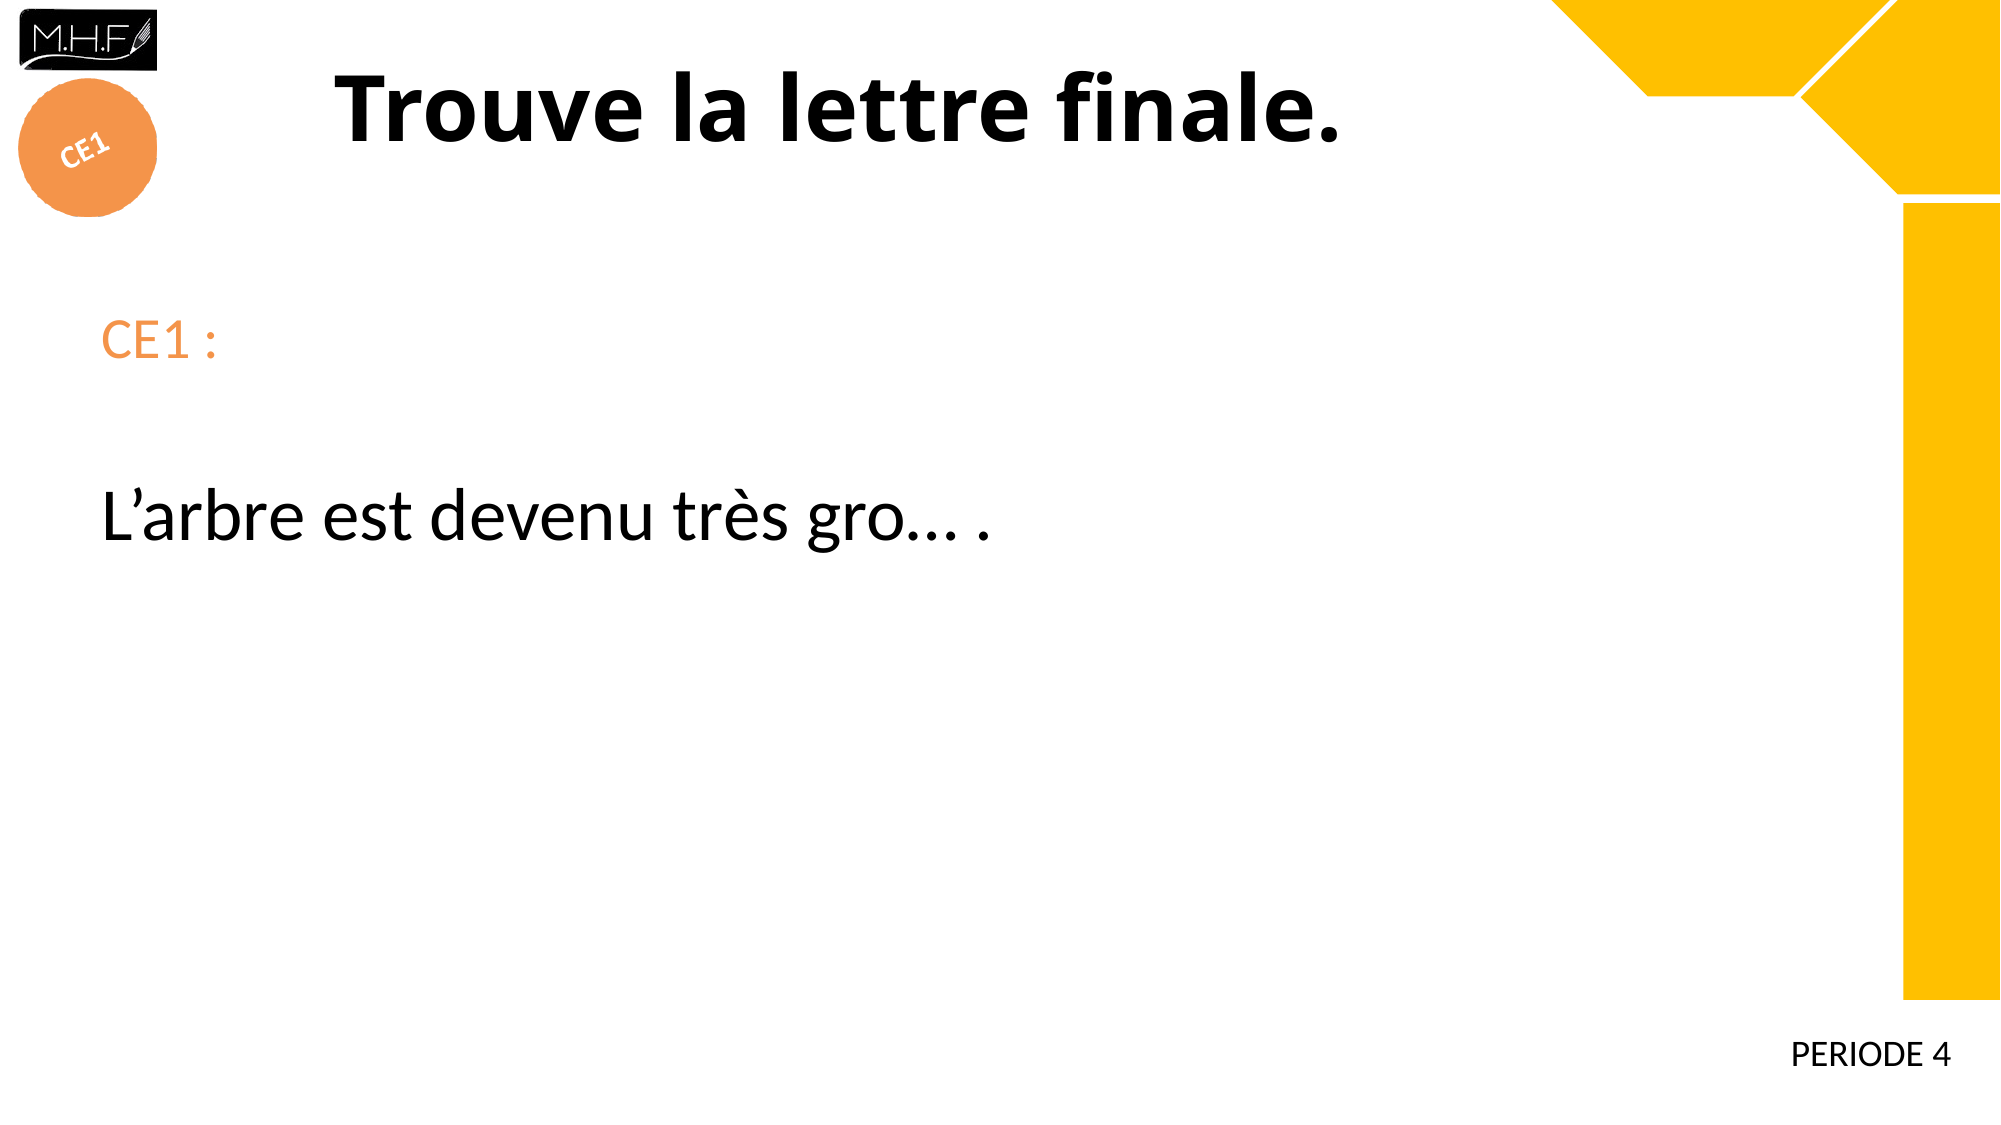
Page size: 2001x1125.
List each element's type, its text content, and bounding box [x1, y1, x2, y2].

picture [18, 78, 157, 218]
text_box [1799, 0, 2000, 196]
text_box [1902, 202, 2000, 1001]
title Trouve la lettre finale. [318, 3, 1865, 221]
text_box [1549, 0, 1892, 98]
picture [16, 7, 157, 74]
text_box PERIODE 4 [1362, 1021, 1967, 1125]
list CE1 : L’arbre est devenu très gro… . [86, 300, 1379, 1015]
